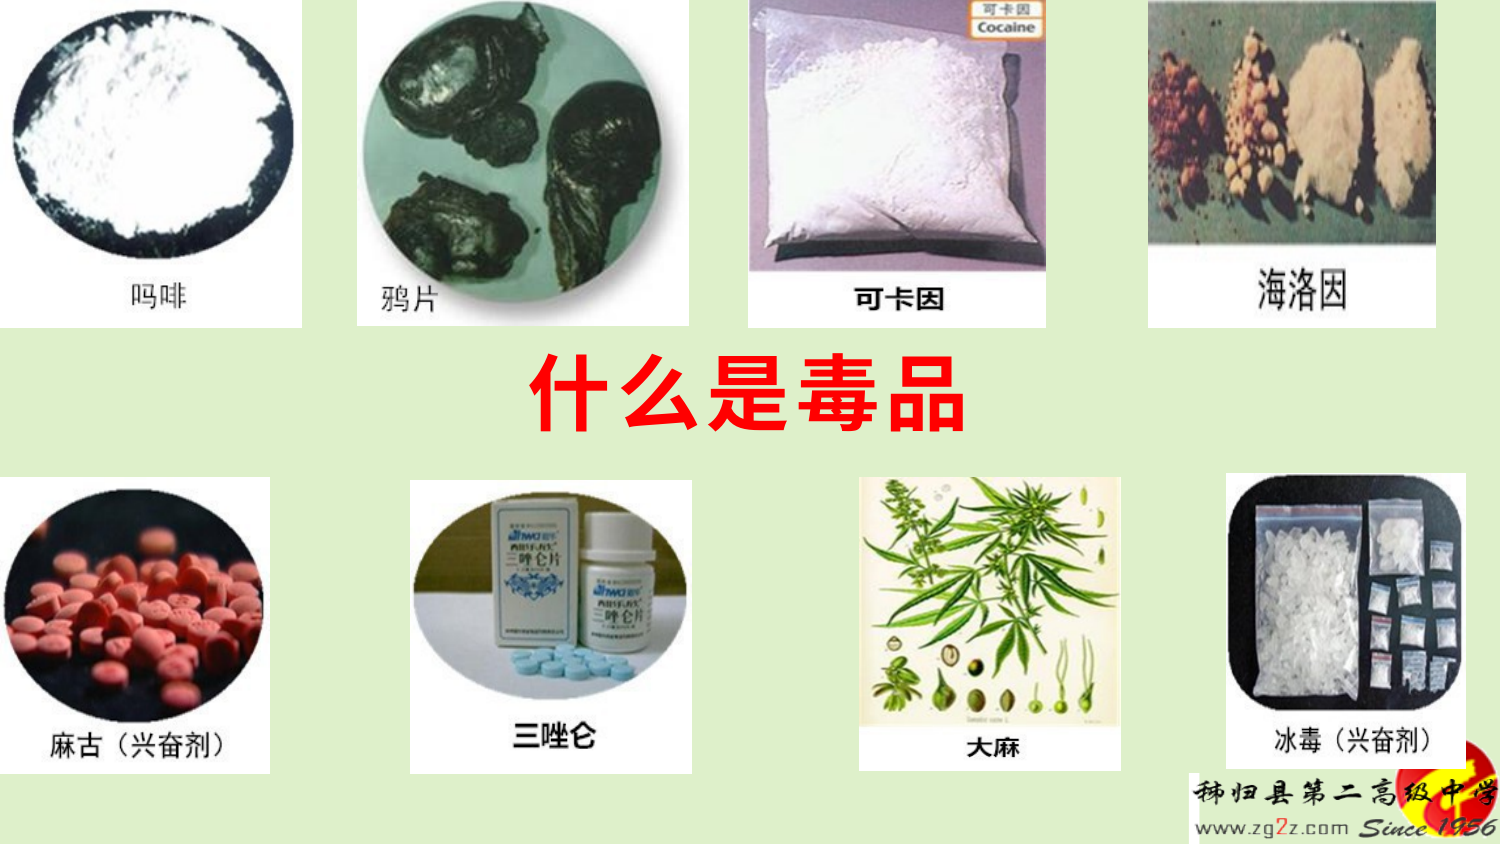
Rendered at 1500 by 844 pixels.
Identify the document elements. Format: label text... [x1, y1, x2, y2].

picture [747, 0, 1046, 328]
picture [357, 0, 690, 327]
text_box 什么是毒品 [512, 333, 984, 449]
picture [0, 477, 270, 774]
picture [0, 0, 302, 328]
picture [1188, 472, 1500, 844]
picture [1147, 0, 1436, 328]
picture [858, 477, 1121, 772]
picture [409, 479, 693, 774]
